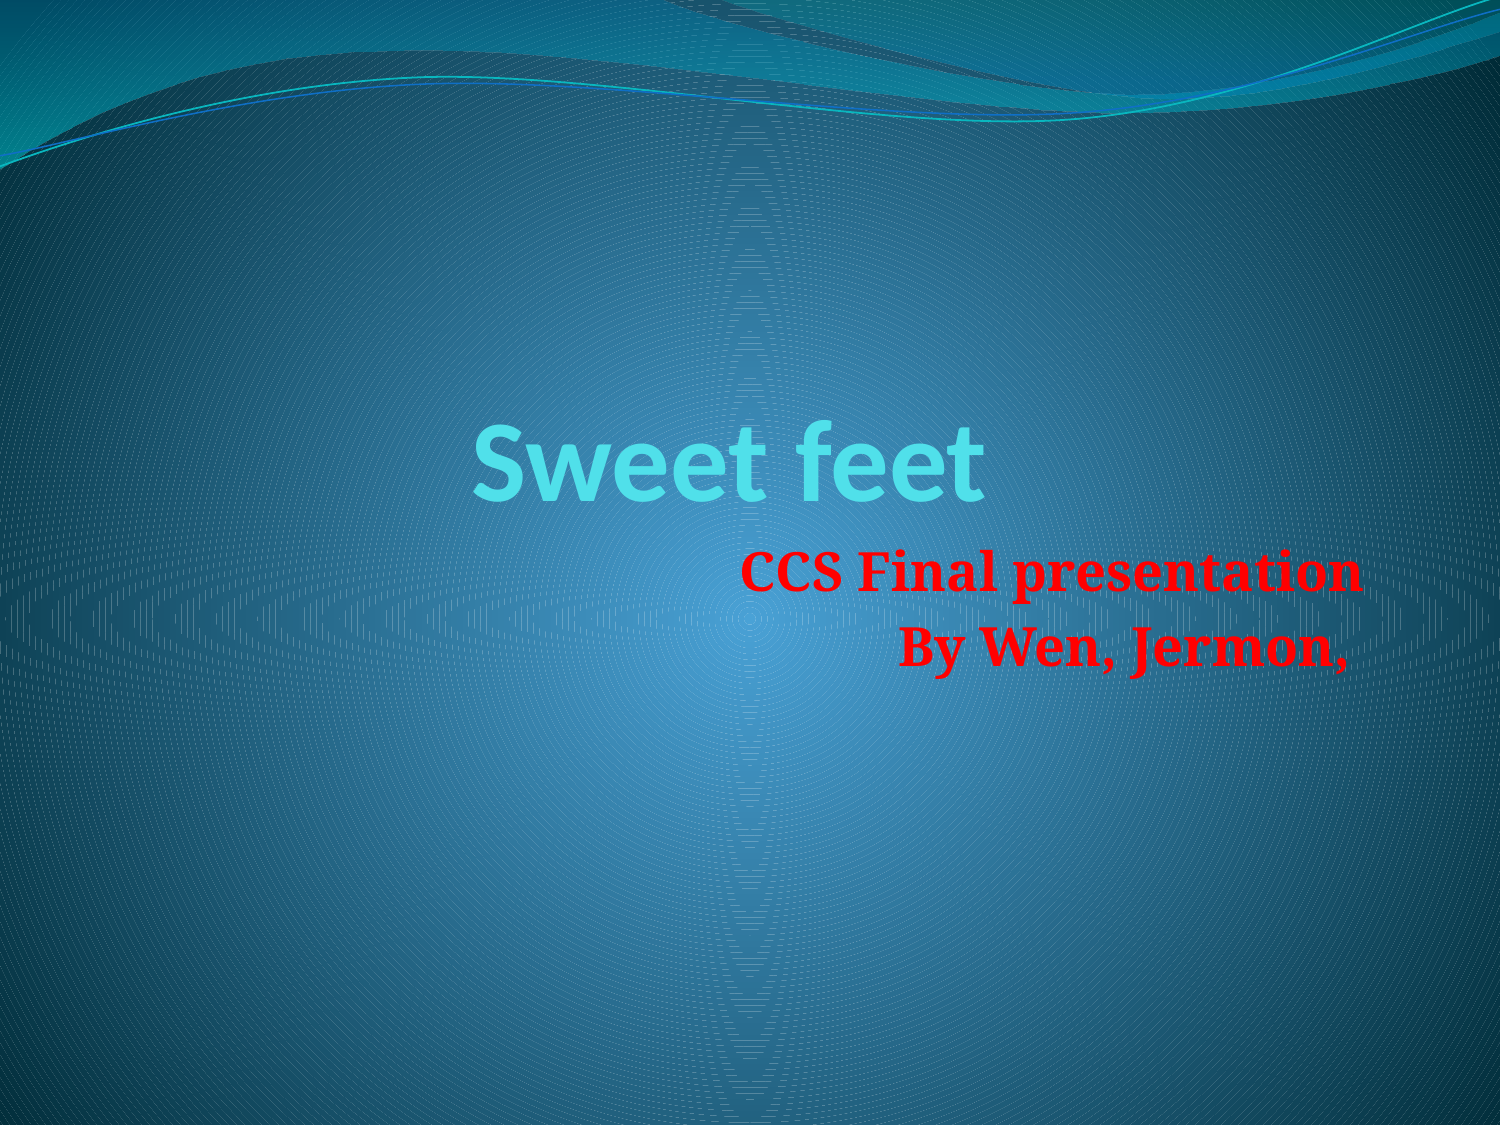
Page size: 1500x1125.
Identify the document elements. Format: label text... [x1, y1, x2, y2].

subtitle CCS Final presentation By Wen, Jermon, [87, 529, 1376, 818]
title Sweet feet [87, 224, 1376, 525]
